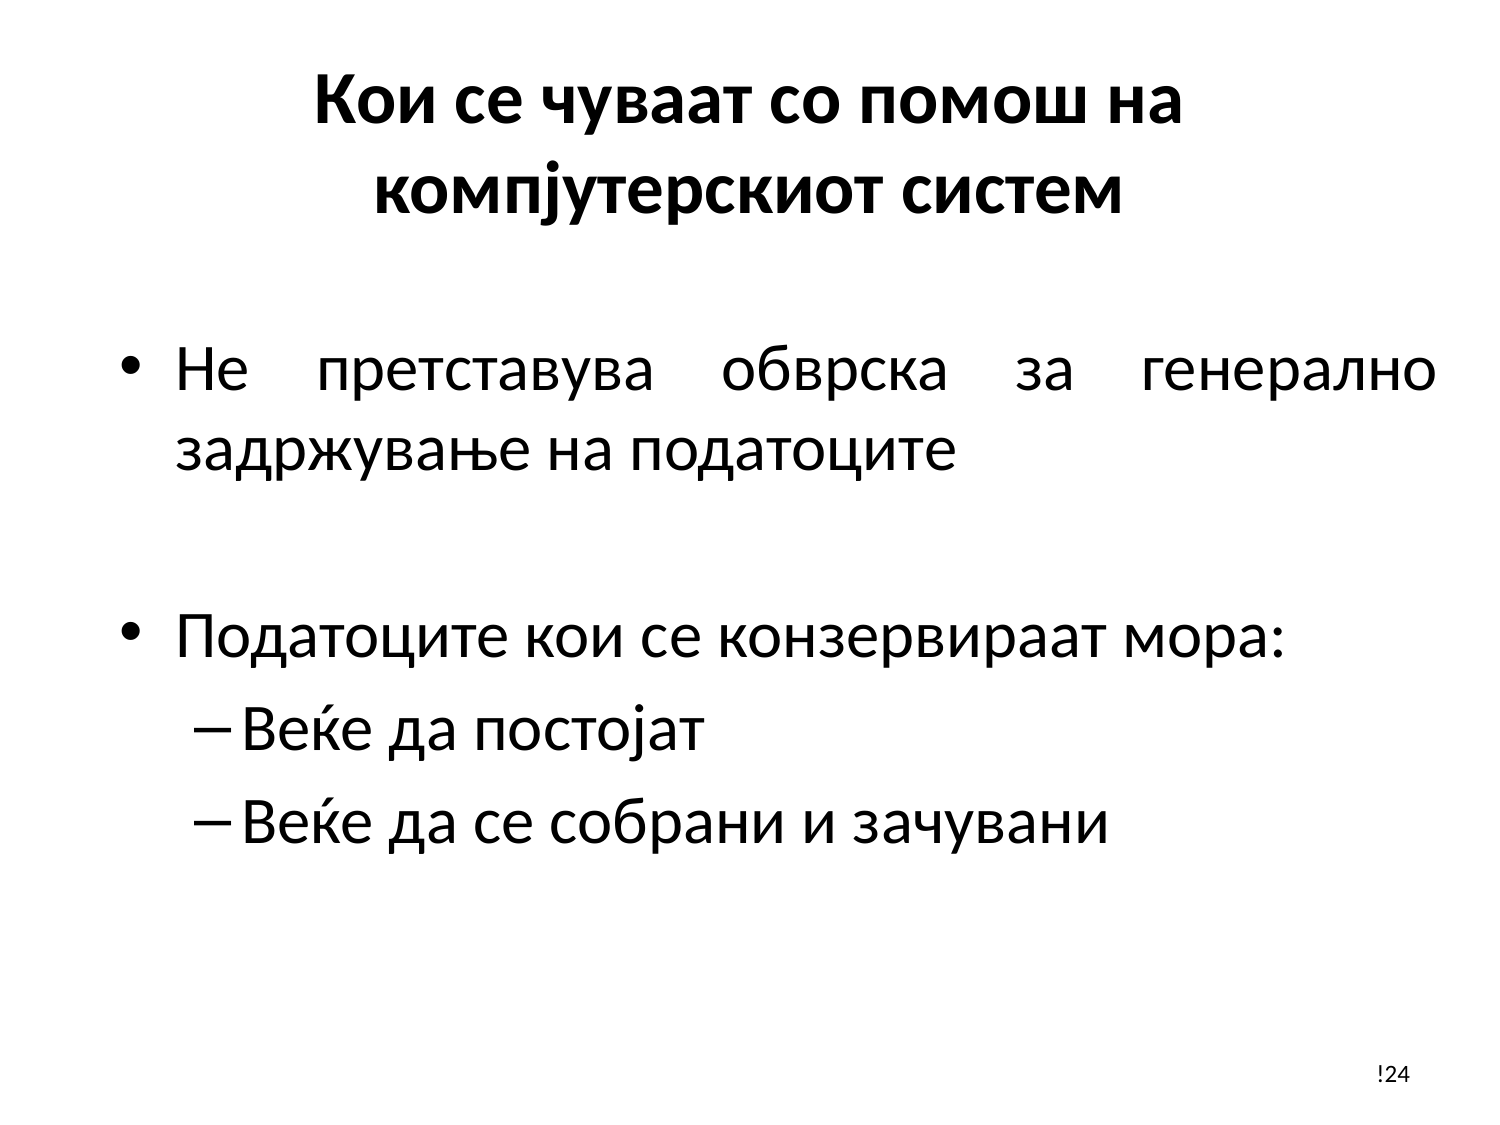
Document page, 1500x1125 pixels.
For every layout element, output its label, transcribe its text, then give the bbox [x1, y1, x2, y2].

title Кои се чуваат со помош на компјутерскиот систем [74, 44, 1426, 233]
list Не претставува обврска за генерално задржување на податоците Податоците кои се конзервираат мора: Веќе да постојат Веќе да се собрани и зачувани [103, 316, 1455, 922]
slide_number !24 [1074, 1042, 1425, 1103]
